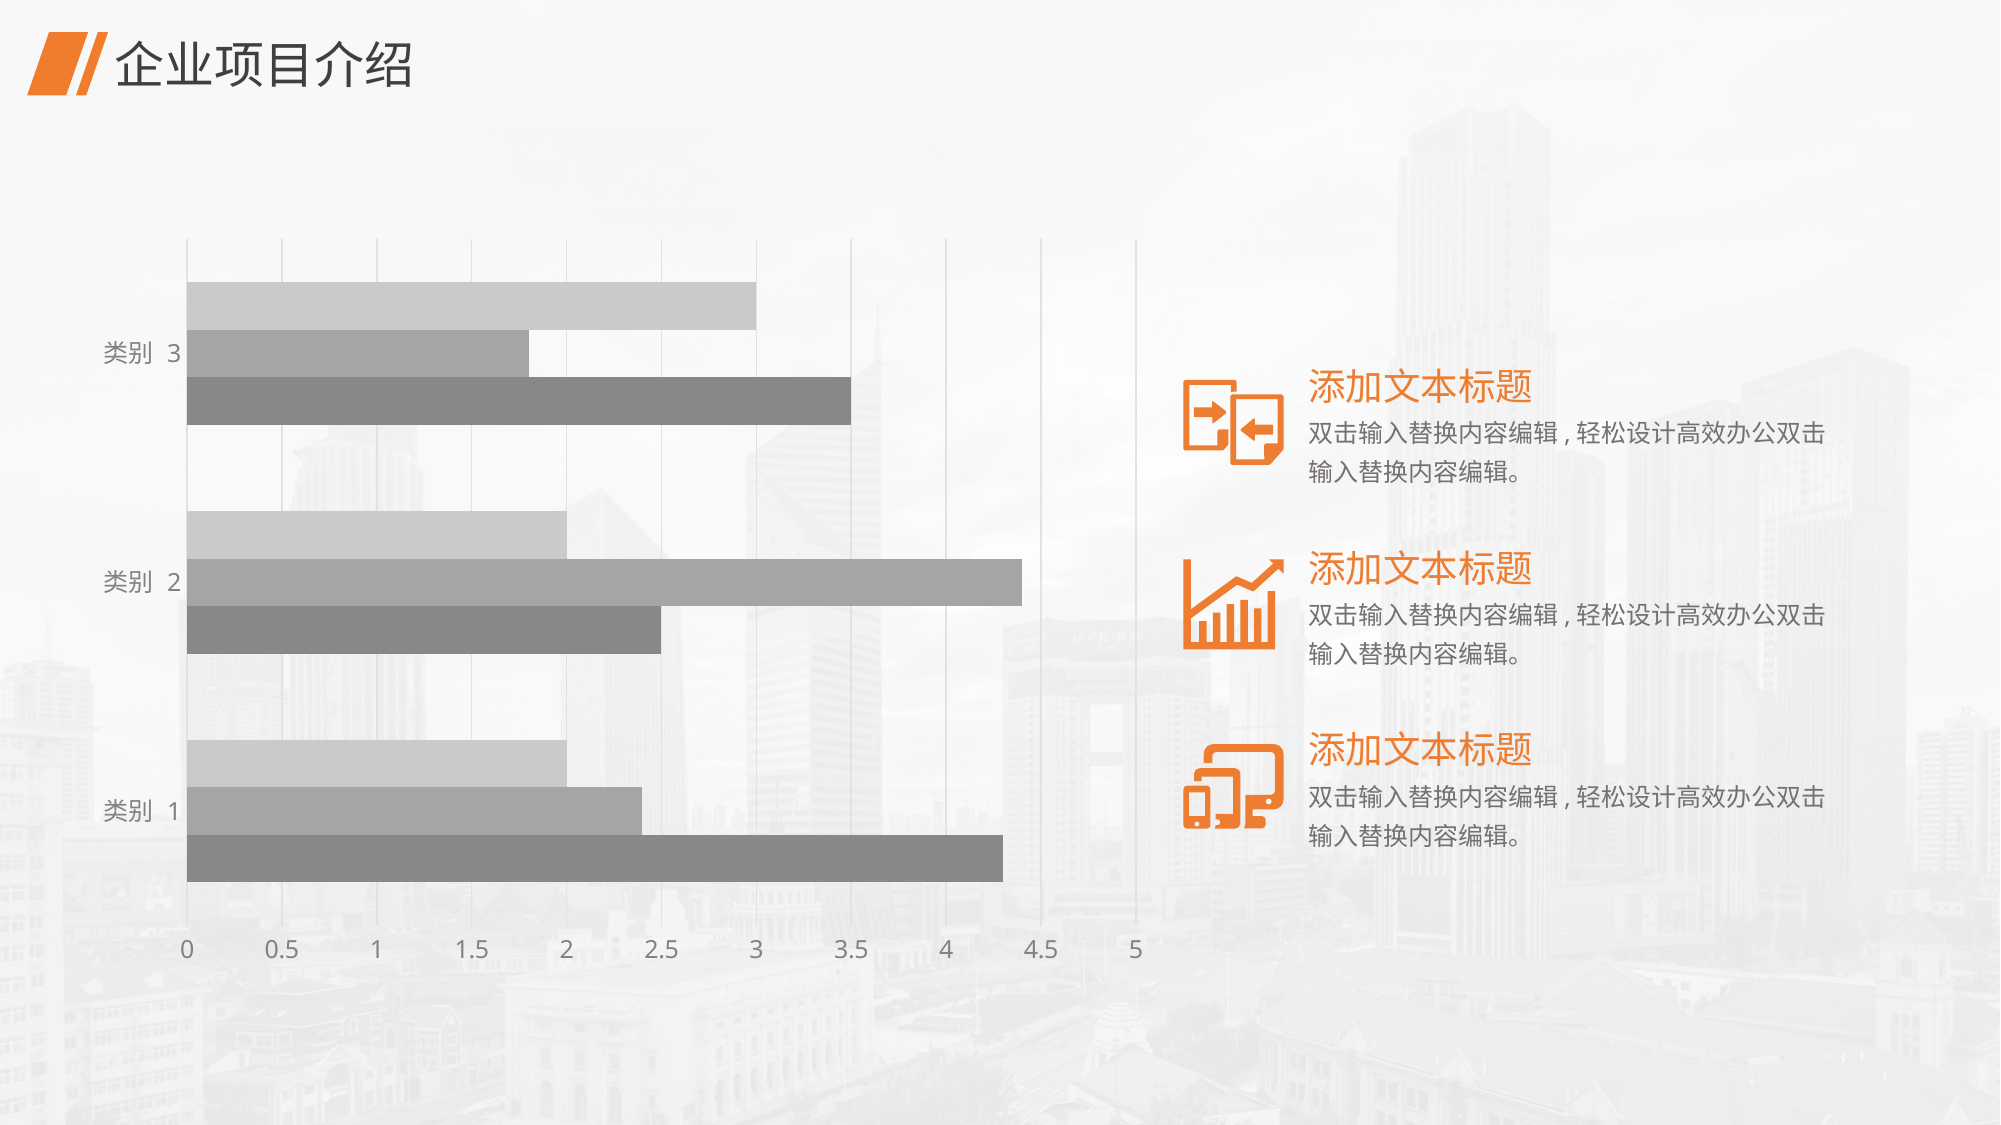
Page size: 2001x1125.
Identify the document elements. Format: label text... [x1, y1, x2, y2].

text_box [1293, 537, 1863, 678]
text_box [1183, 559, 1284, 650]
text_box [1230, 394, 1284, 465]
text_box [1293, 719, 1863, 860]
text_box [1194, 768, 1241, 829]
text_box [1293, 355, 1863, 496]
text_box [1203, 744, 1284, 829]
chart [82, 223, 1165, 982]
text_box [1183, 379, 1237, 451]
text_box [1183, 785, 1211, 829]
title 企业项目介绍 [99, 25, 736, 102]
